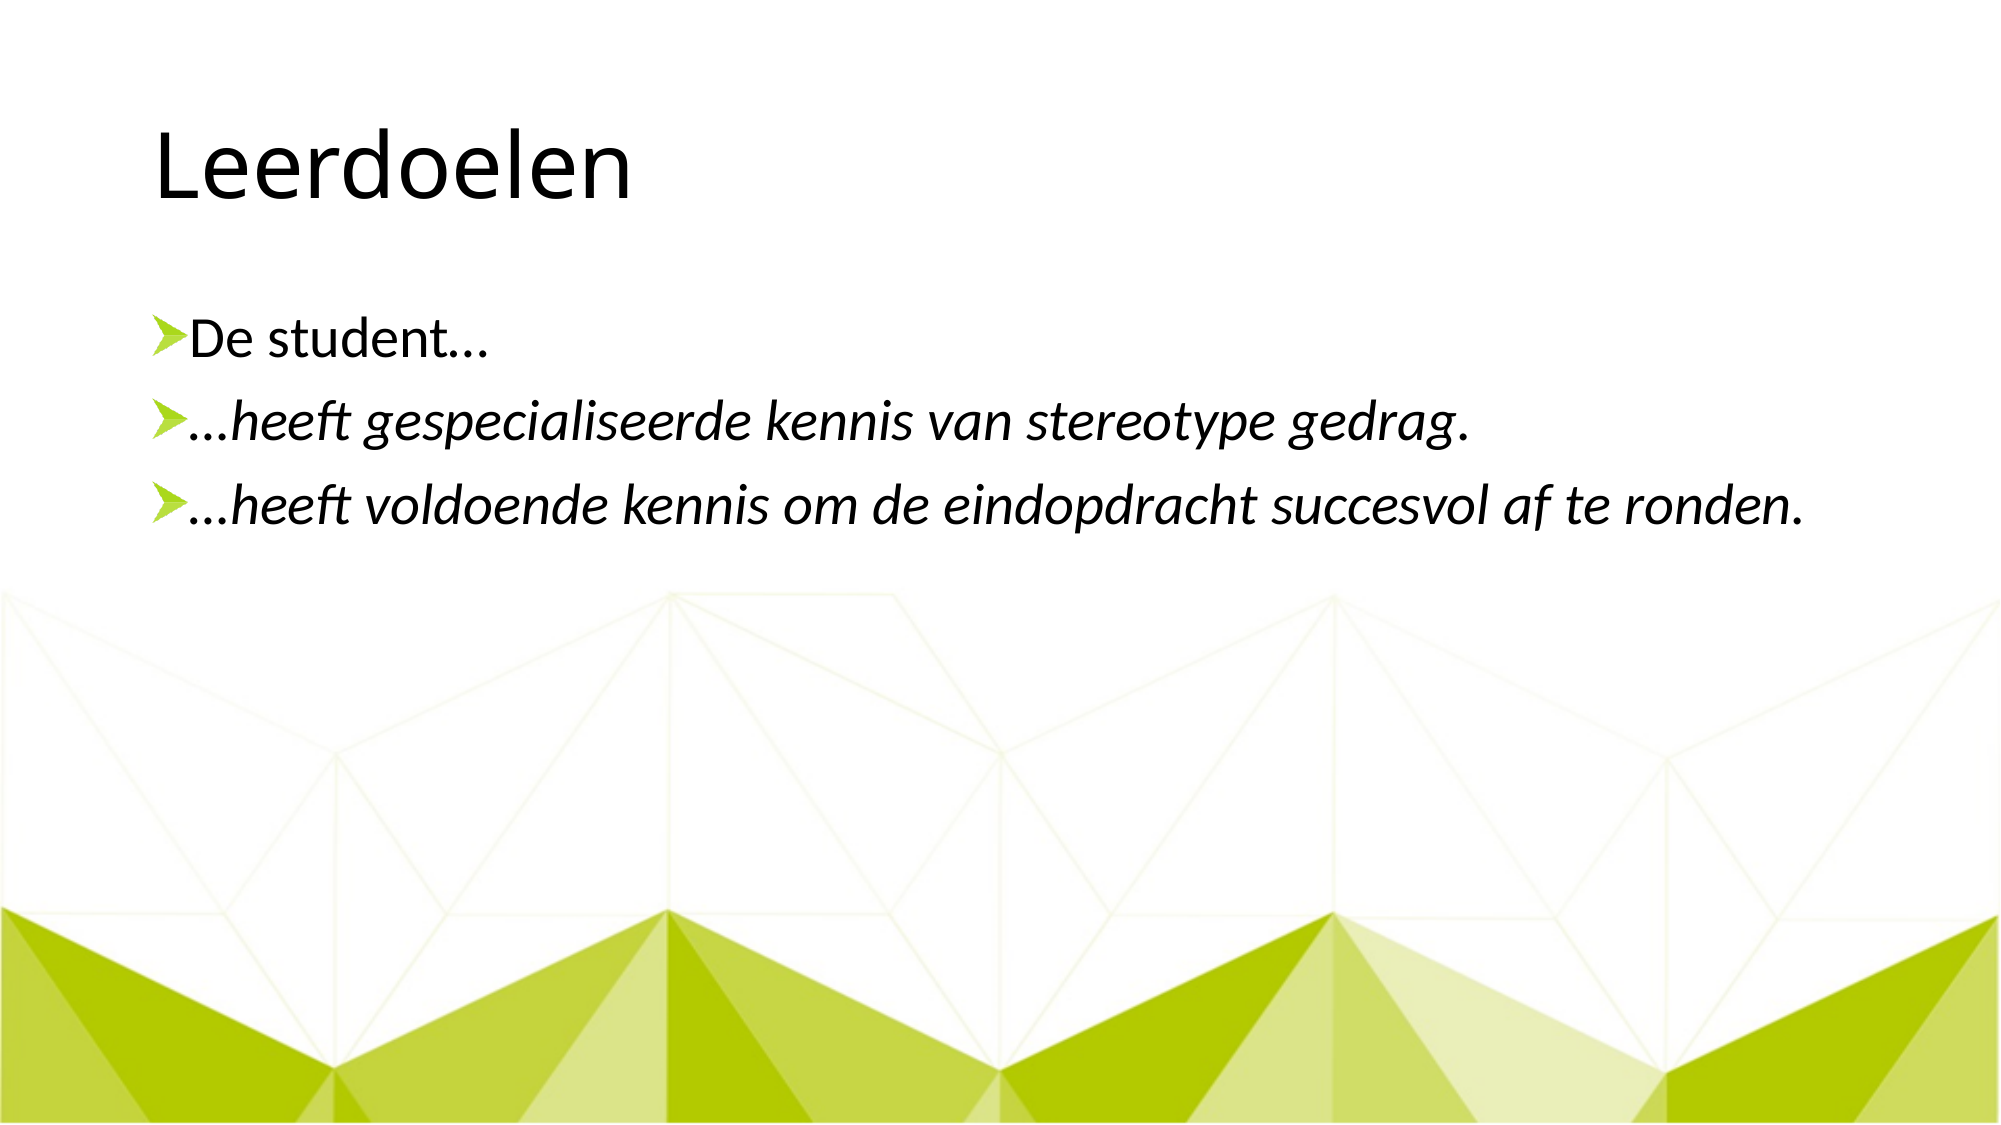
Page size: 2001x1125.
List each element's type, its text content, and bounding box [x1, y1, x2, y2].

list De student… …heeft gespecialiseerde kennis van stereotype gedrag. …heeft voldoende kennis om de eindopdracht succesvol af te ronden. [137, 299, 1863, 1014]
picture [0, 0, 2001, 1125]
title Leerdoelen [137, 59, 1863, 278]
